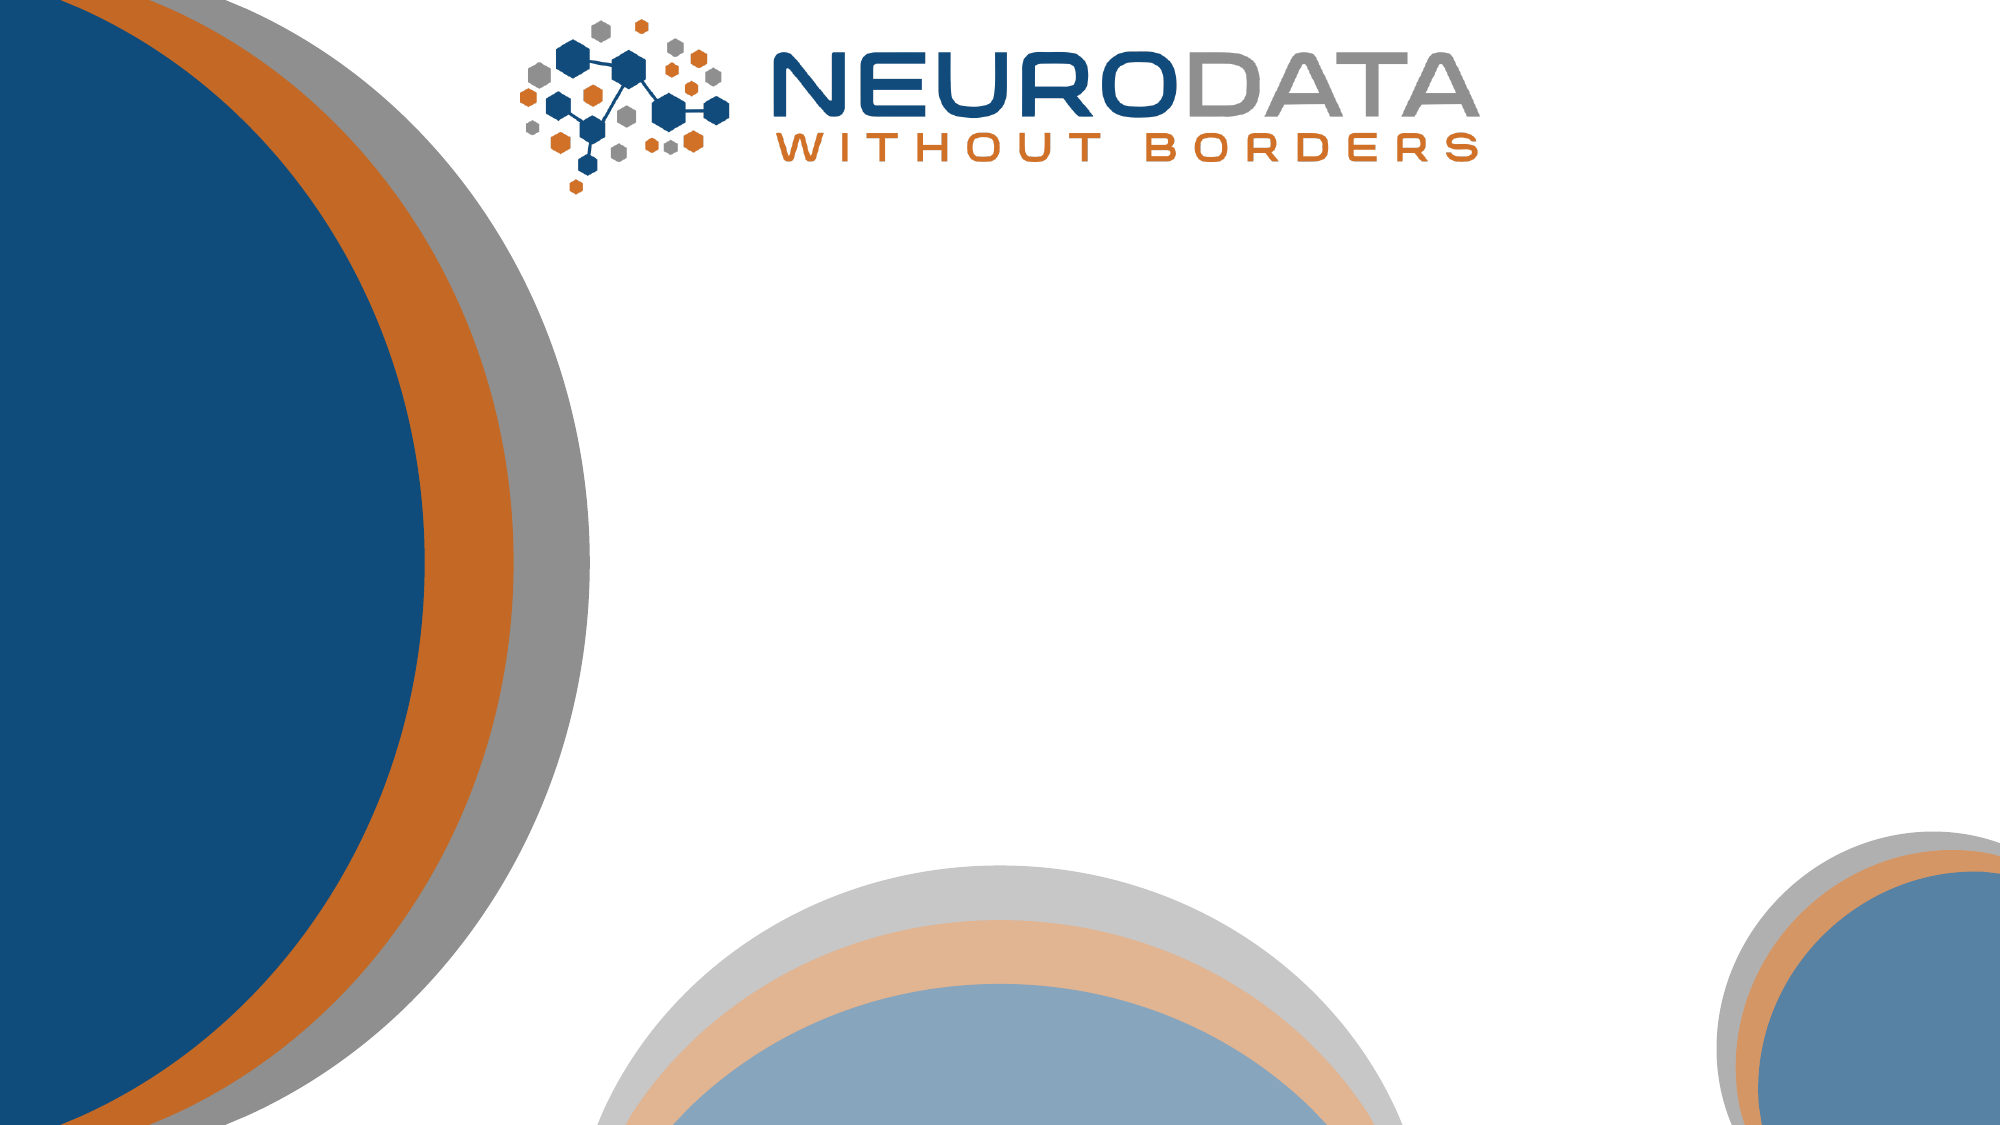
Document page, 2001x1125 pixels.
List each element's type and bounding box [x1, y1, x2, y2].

picture [590, 18, 1480, 195]
text_box [0, 0, 590, 1125]
text_box [1642, 814, 2000, 1125]
text_box [590, 814, 1480, 1125]
